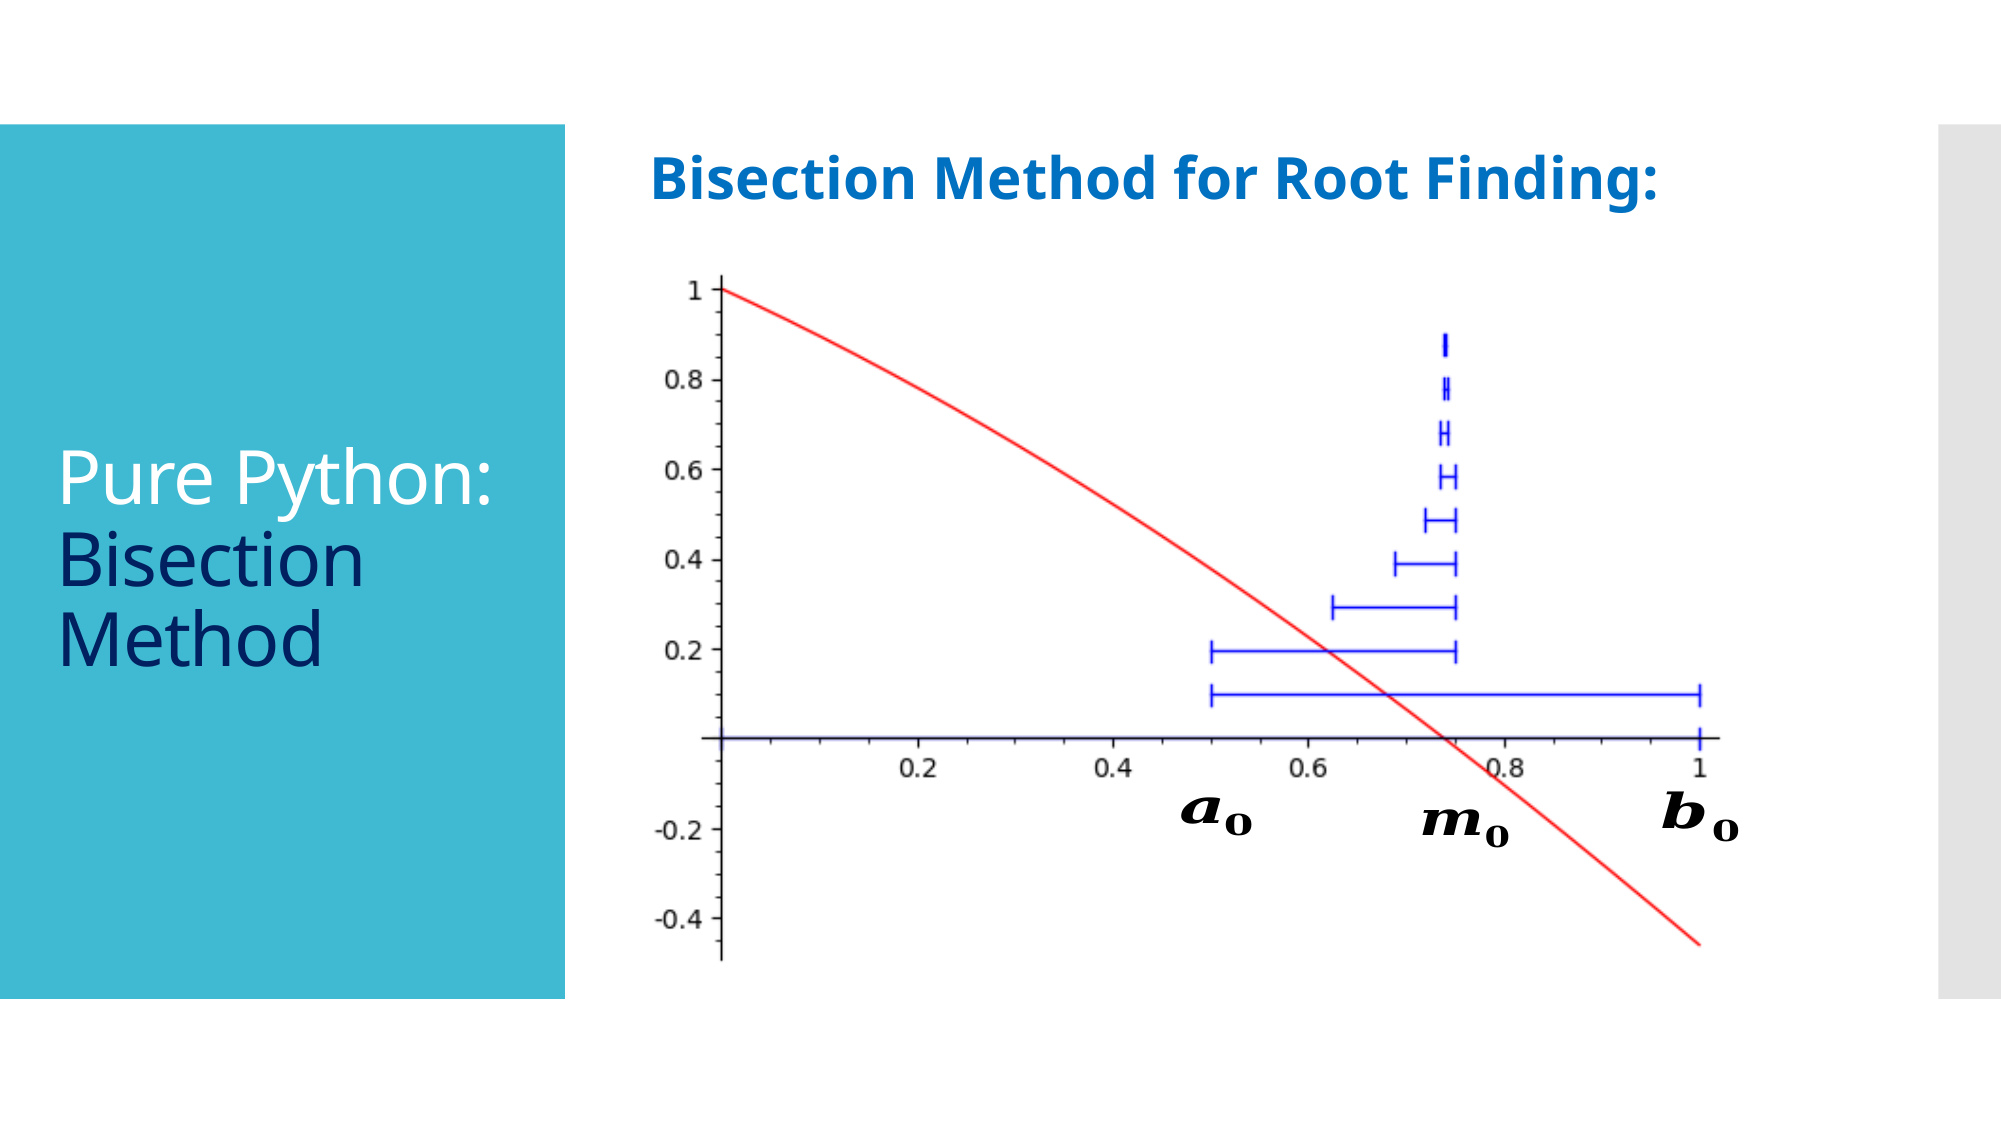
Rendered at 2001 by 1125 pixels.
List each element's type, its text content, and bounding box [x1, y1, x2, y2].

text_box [634, 251, 1743, 984]
title Pure Python: Bisection Method [41, 184, 525, 940]
